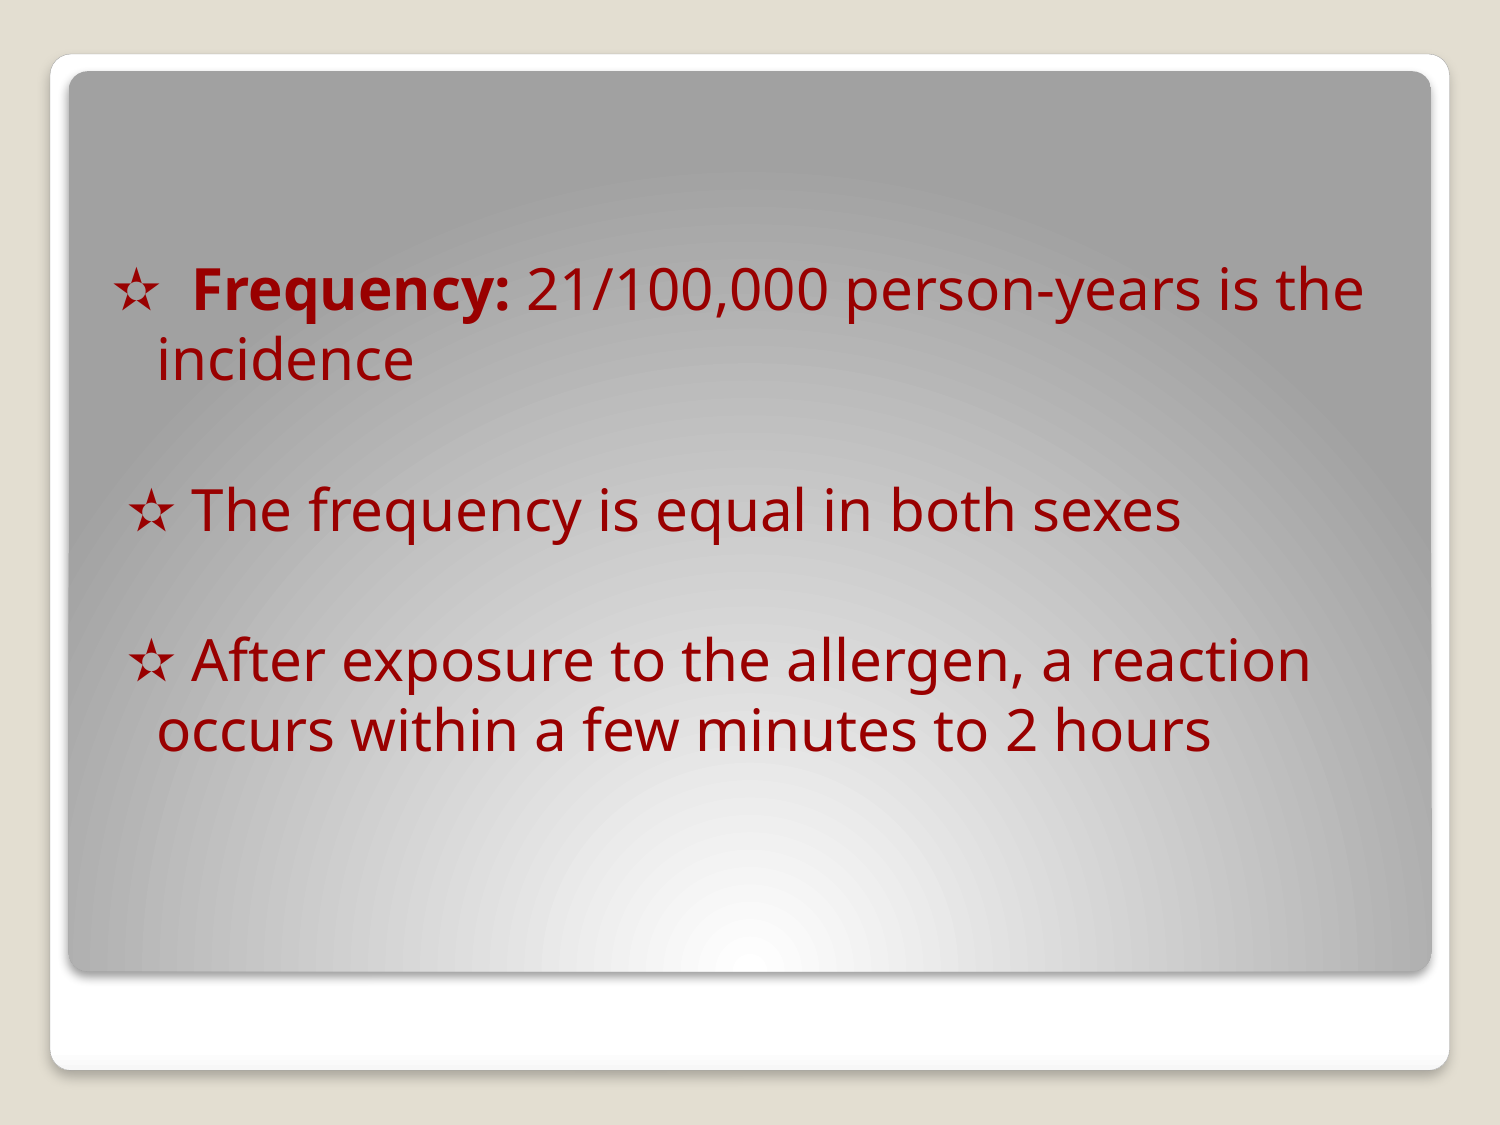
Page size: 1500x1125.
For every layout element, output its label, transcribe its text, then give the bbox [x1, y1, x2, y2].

list ✫ Frequency: 21/100,000 person-years is the incidence ✫ The frequency is equal in both sexes ✫ After exposure to the allergen, a reaction occurs within a few minutes to 2 hours [82, 86, 1425, 973]
